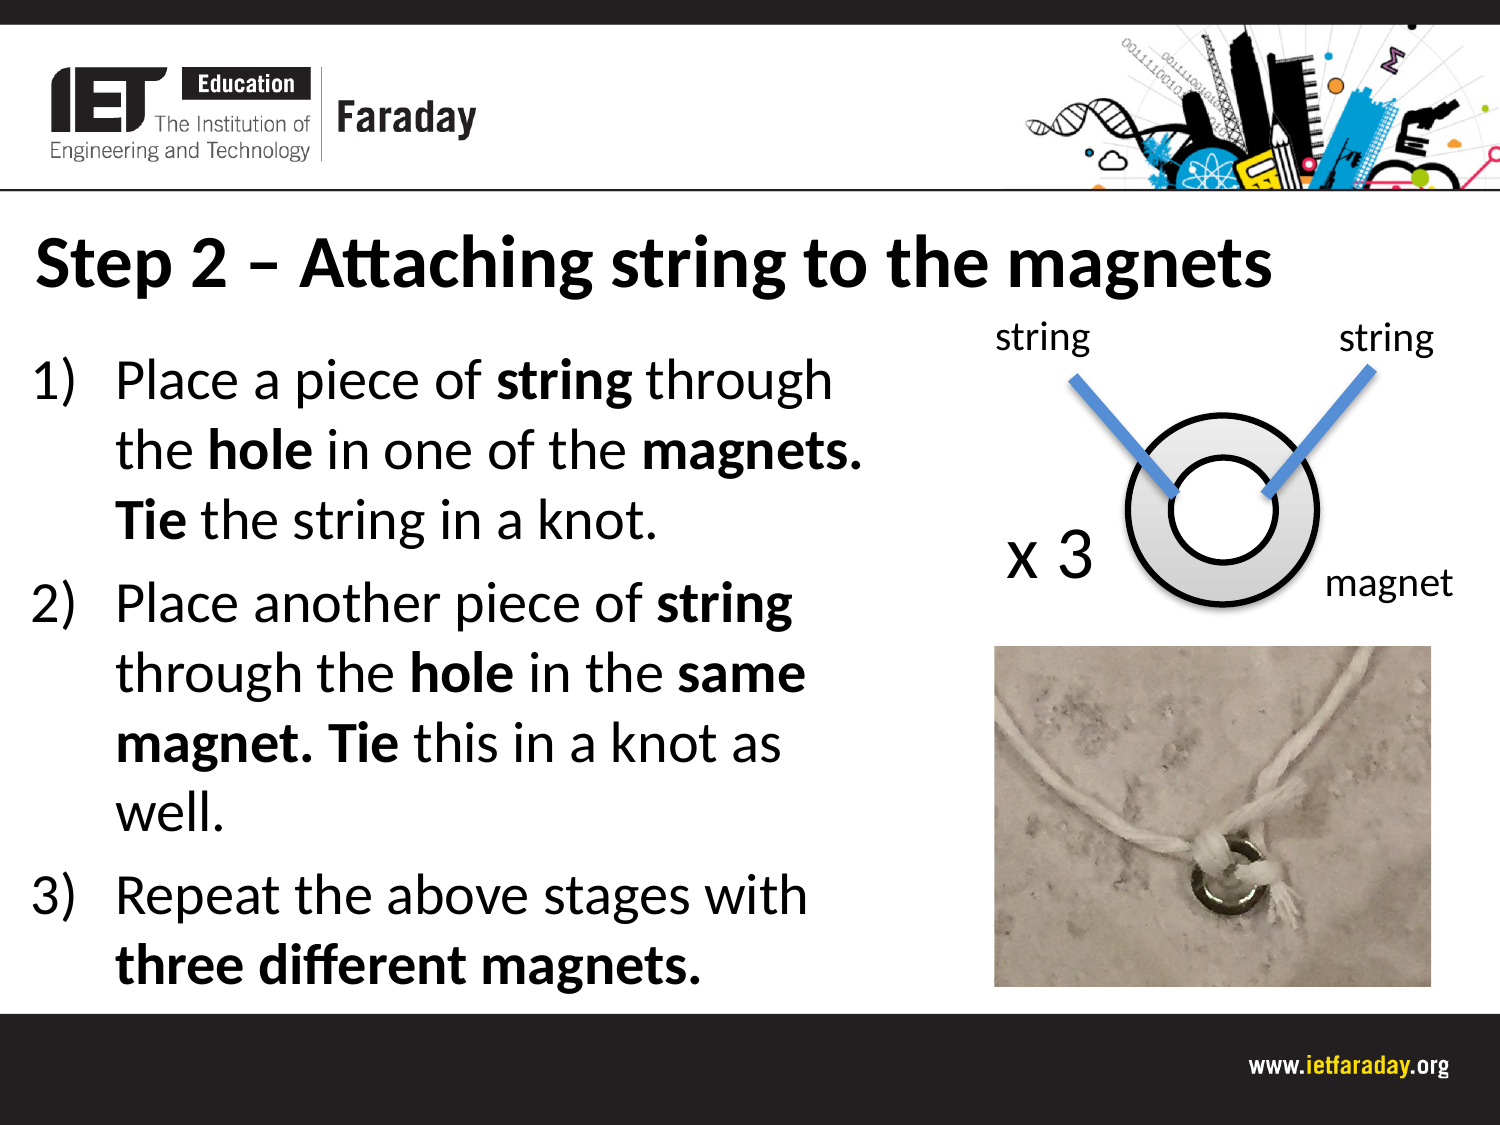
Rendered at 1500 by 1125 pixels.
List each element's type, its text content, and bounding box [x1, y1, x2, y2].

picture [0, 0, 1500, 1125]
text_box Step 2 – Attaching string to the magnets [20, 205, 1422, 310]
text_box string [1297, 302, 1476, 367]
text_box string [954, 301, 1132, 366]
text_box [1072, 367, 1373, 605]
text_box magnet [1369, 547, 1479, 613]
text_box Place a piece of string through the hole in one of the magnets. Tie the string in a knot. Place another piece of string through the hole in the same magnet. Tie this in a knot as well. Repeat the above stages with three different magnets. [16, 333, 903, 1004]
text_box x 3 [992, 495, 1067, 601]
